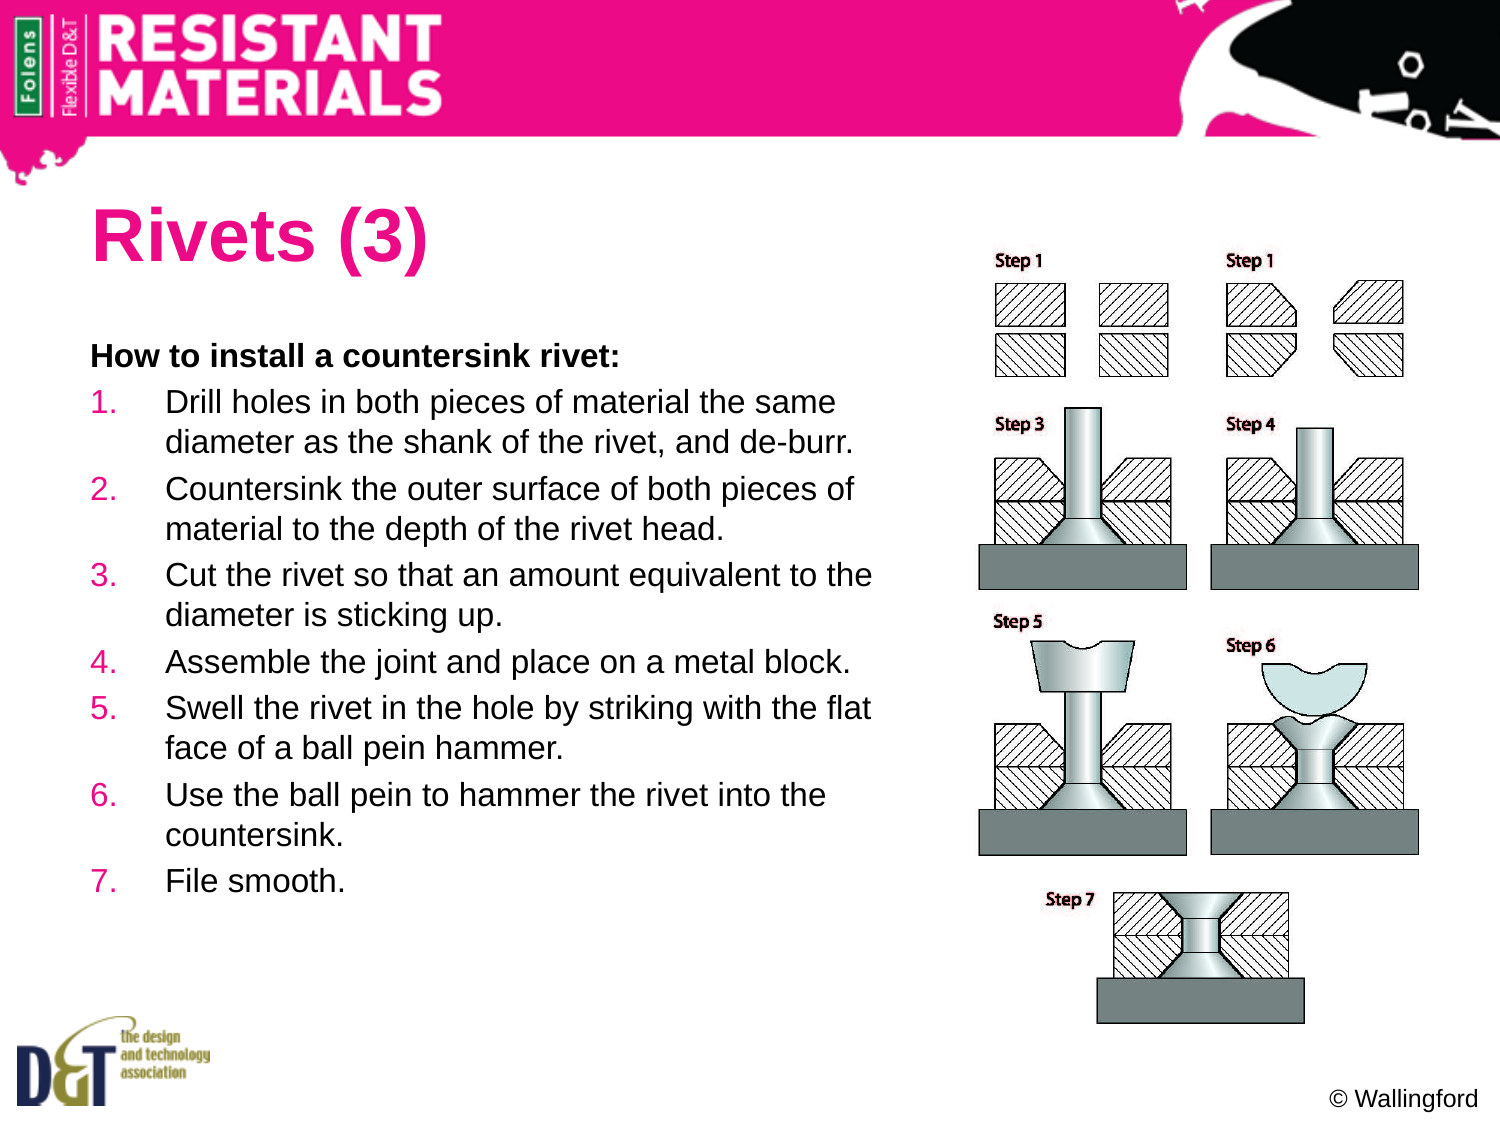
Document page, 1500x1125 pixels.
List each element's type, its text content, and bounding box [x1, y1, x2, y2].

text_box © Wallingford [1257, 1074, 1495, 1125]
title Rivets (3) [76, 160, 1427, 301]
list How to install a countersink rivet: Drill holes in both pieces of material the same diameter as the shank of the rivet, and de-burr. Countersink the outer surface of both pieces of material to the depth of the rivet head. Cut the rivet so that an amount equivalent to the diameter is sticking up. Assemble the joint and place on a metal block. Swell the rivet in the hole by striking with the flat face of a ball pein hammer. Use the ball pein to hammer the rivet into the countersink. File smooth. [75, 326, 892, 1005]
picture [0, 0, 1500, 1125]
